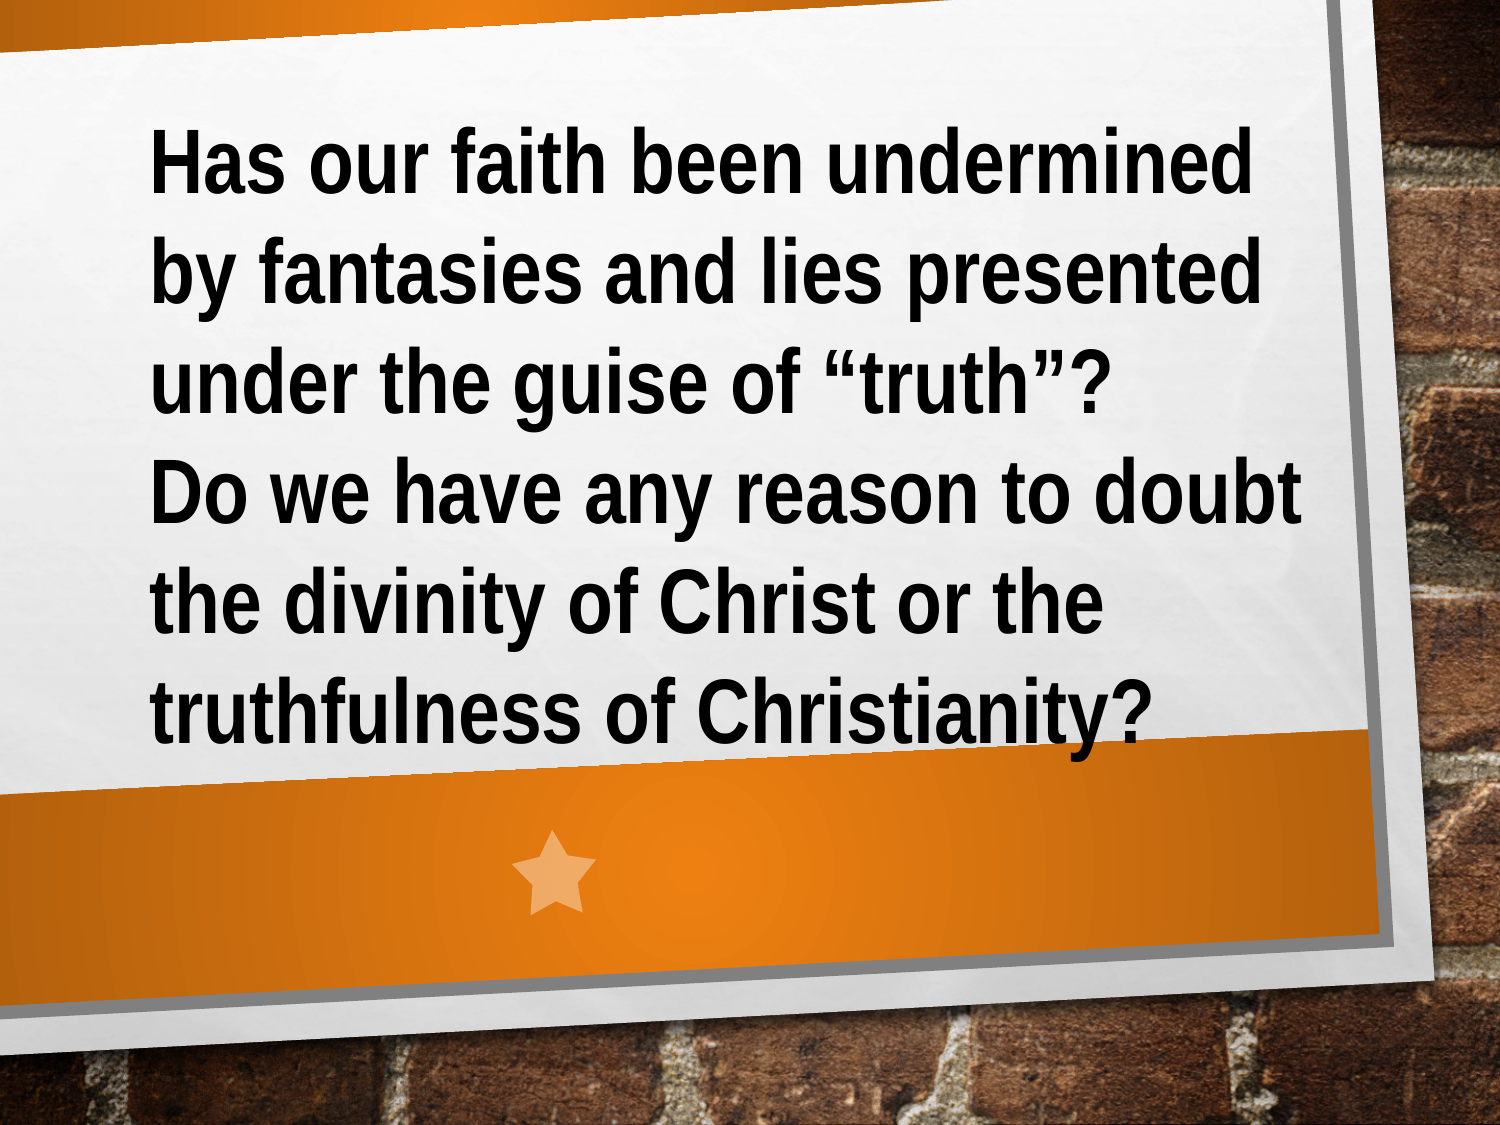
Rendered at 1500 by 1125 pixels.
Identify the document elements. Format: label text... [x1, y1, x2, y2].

picture [0, 0, 1500, 1125]
text_box Has our faith been undermined by fantasies and lies presented under the guise of “truth”? Do we have any reason to doubt the divinity of Christ or the truthfulness of Christianity? [22, 94, 1328, 769]
